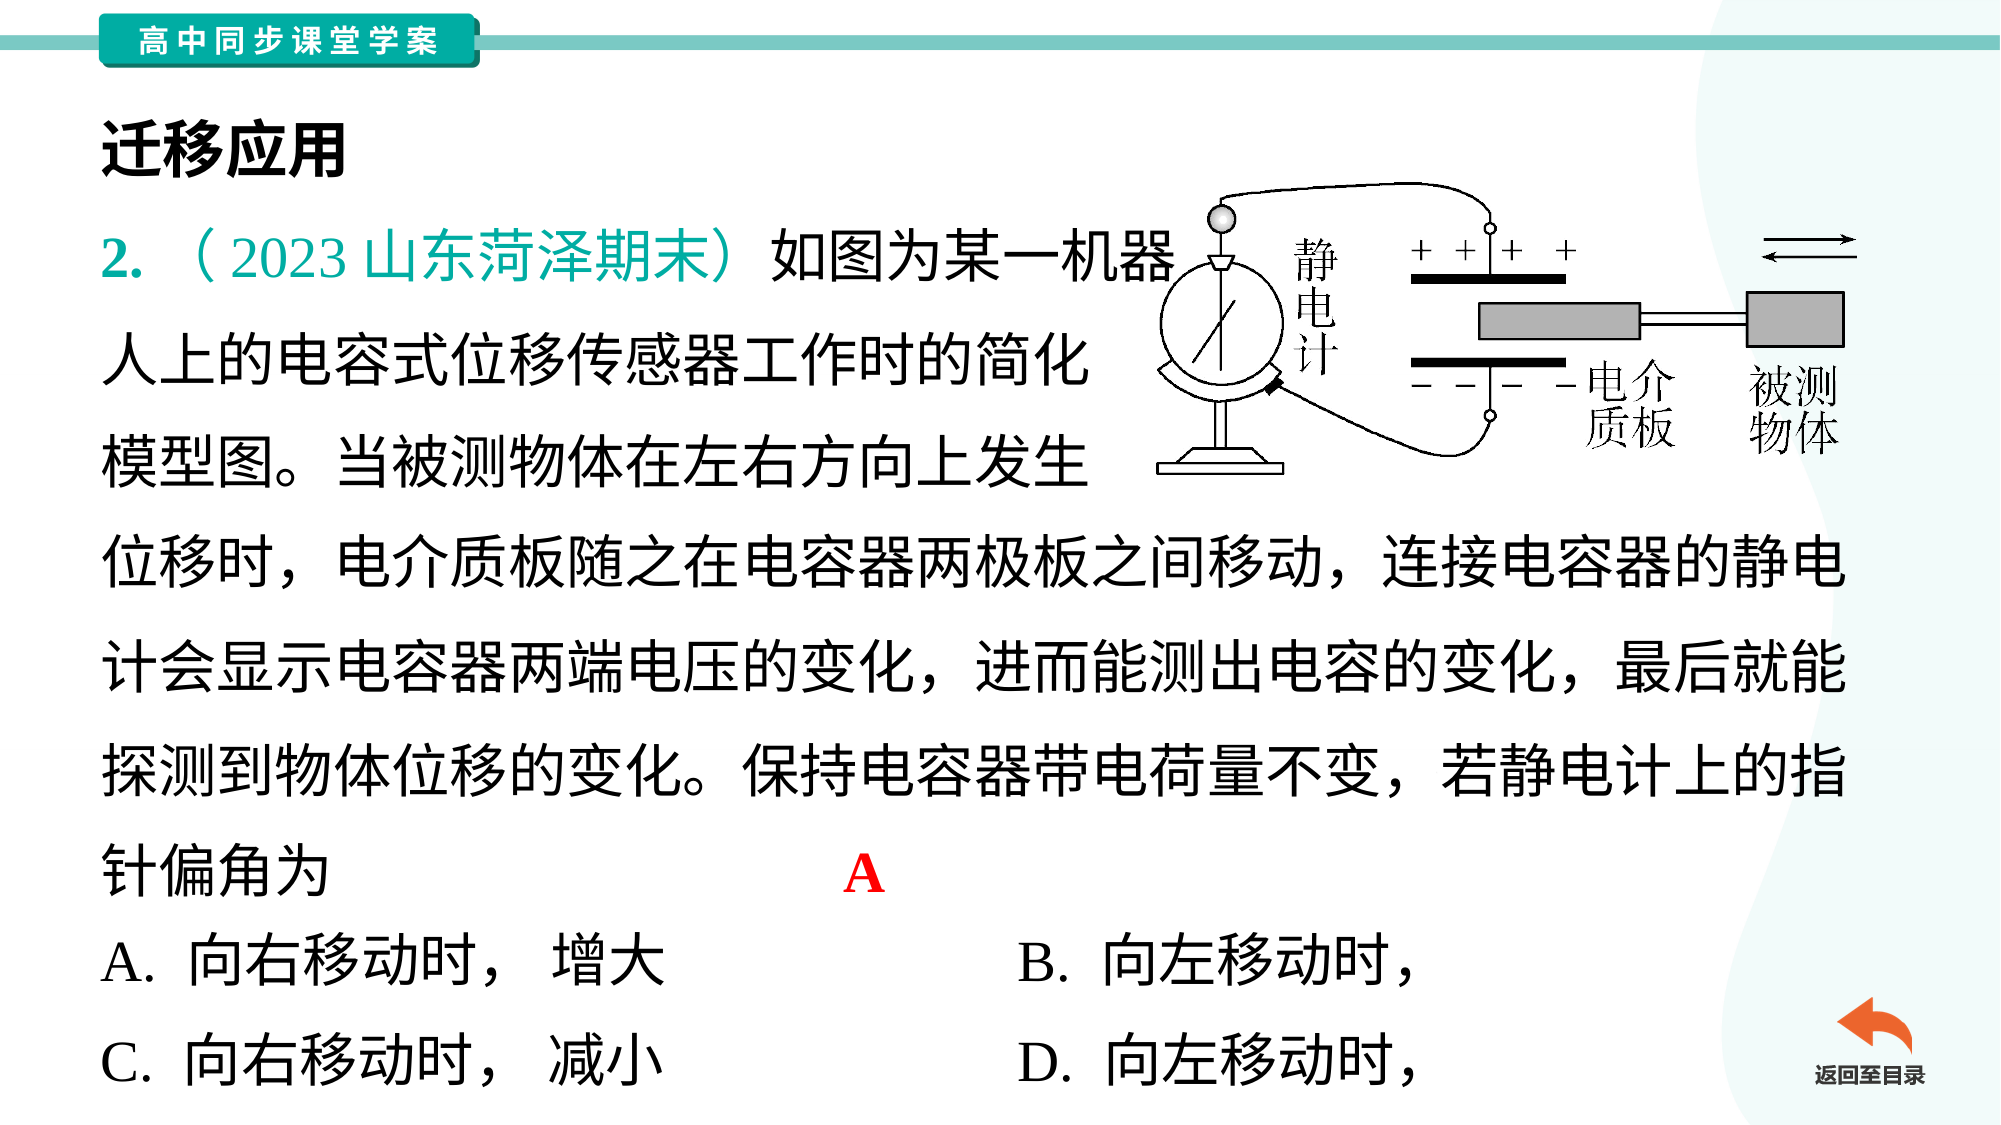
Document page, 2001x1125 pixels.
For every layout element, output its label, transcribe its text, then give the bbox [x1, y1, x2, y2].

text_box 迁移应用 [100, 76, 1899, 175]
text_box A [822, 802, 907, 894]
text_box 2.（2023山东菏泽期末）如图为某一机器 人上的电容式位移传感器工作时的简化 模型图。当被测物体在左右方向上发生 [100, 184, 1137, 485]
picture [0, 0, 2000, 1125]
